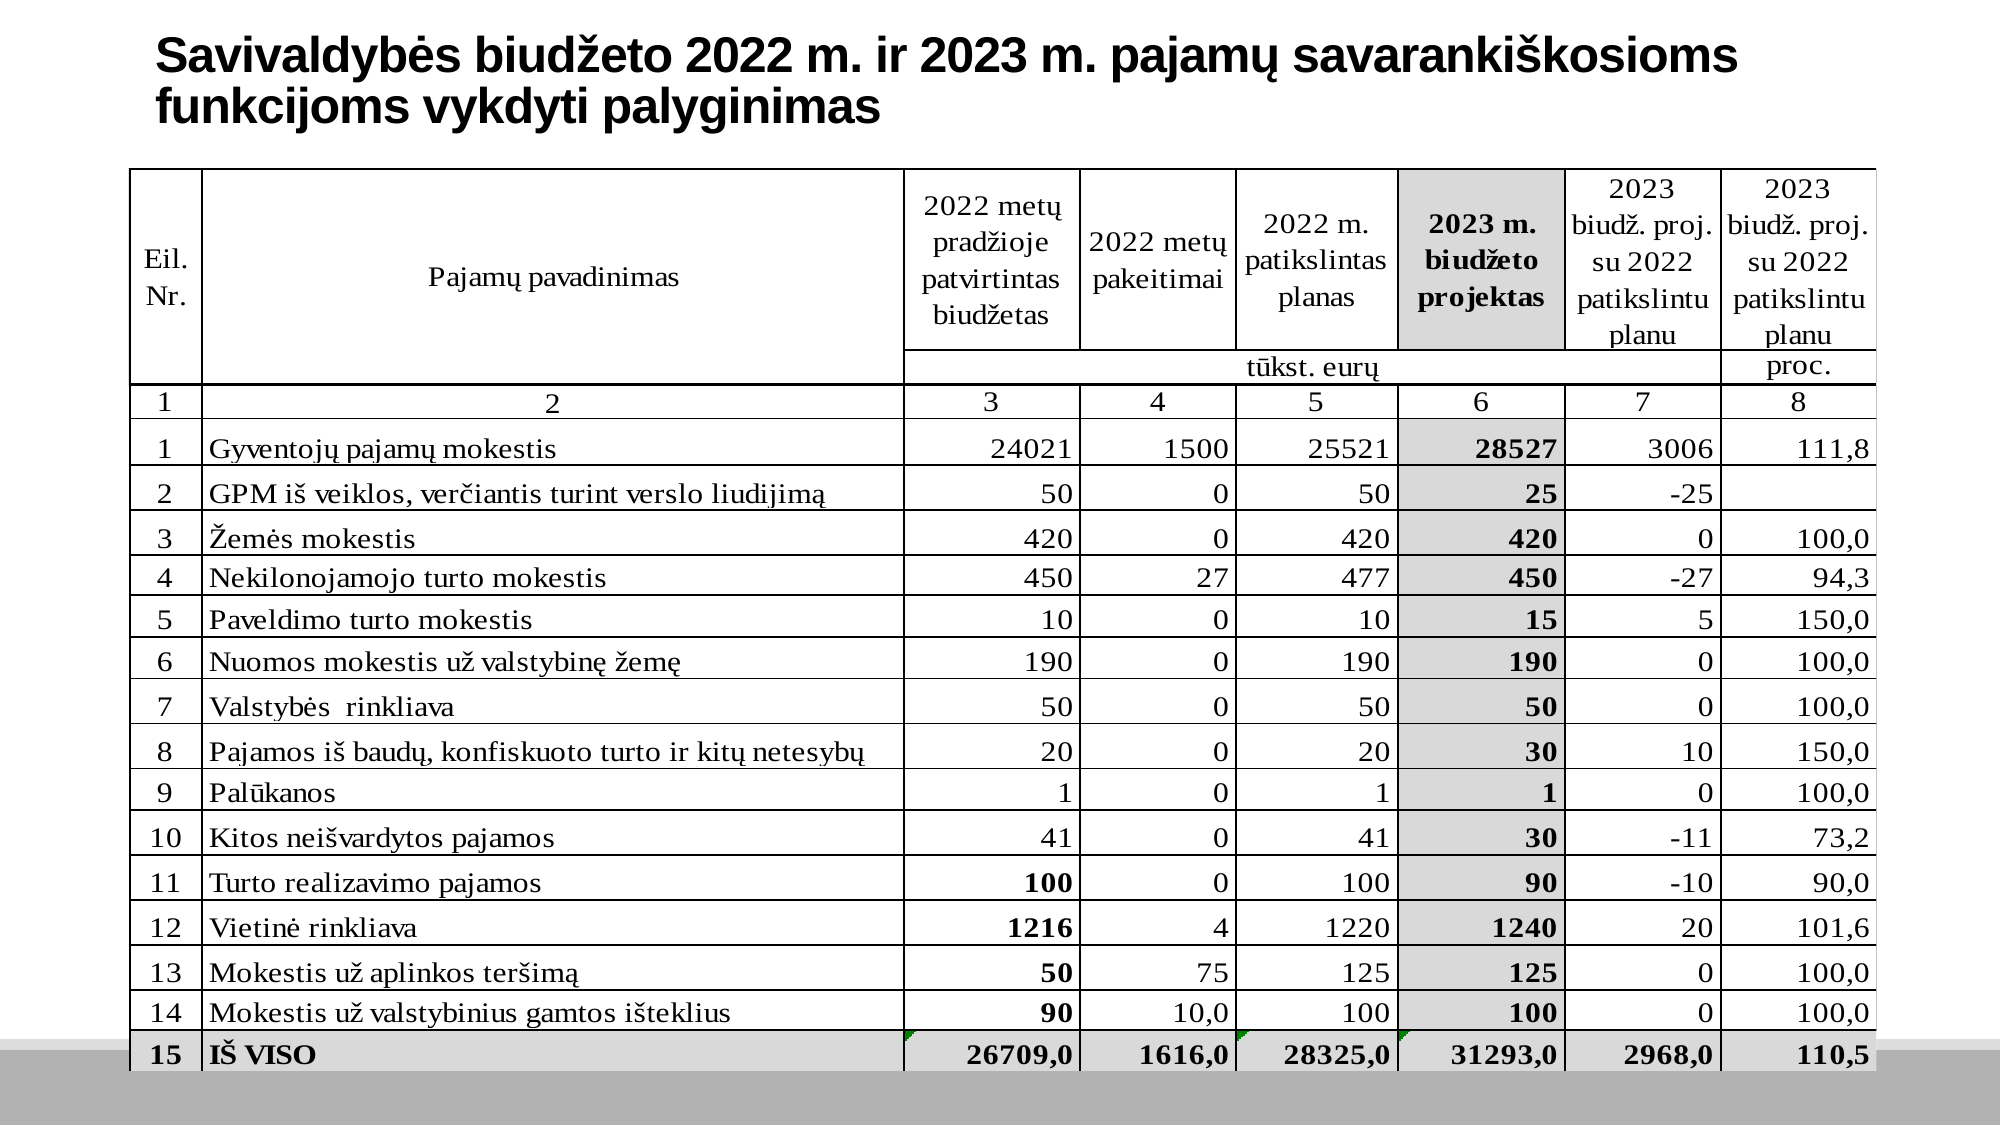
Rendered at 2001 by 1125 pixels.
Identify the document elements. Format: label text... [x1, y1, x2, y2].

picture [128, 167, 1879, 1073]
title Savivaldybės biudžeto 2022 m. ir 2023 m. pajamų savarankiškosioms funkcijoms vykdyti palyginimas [140, 22, 1878, 141]
